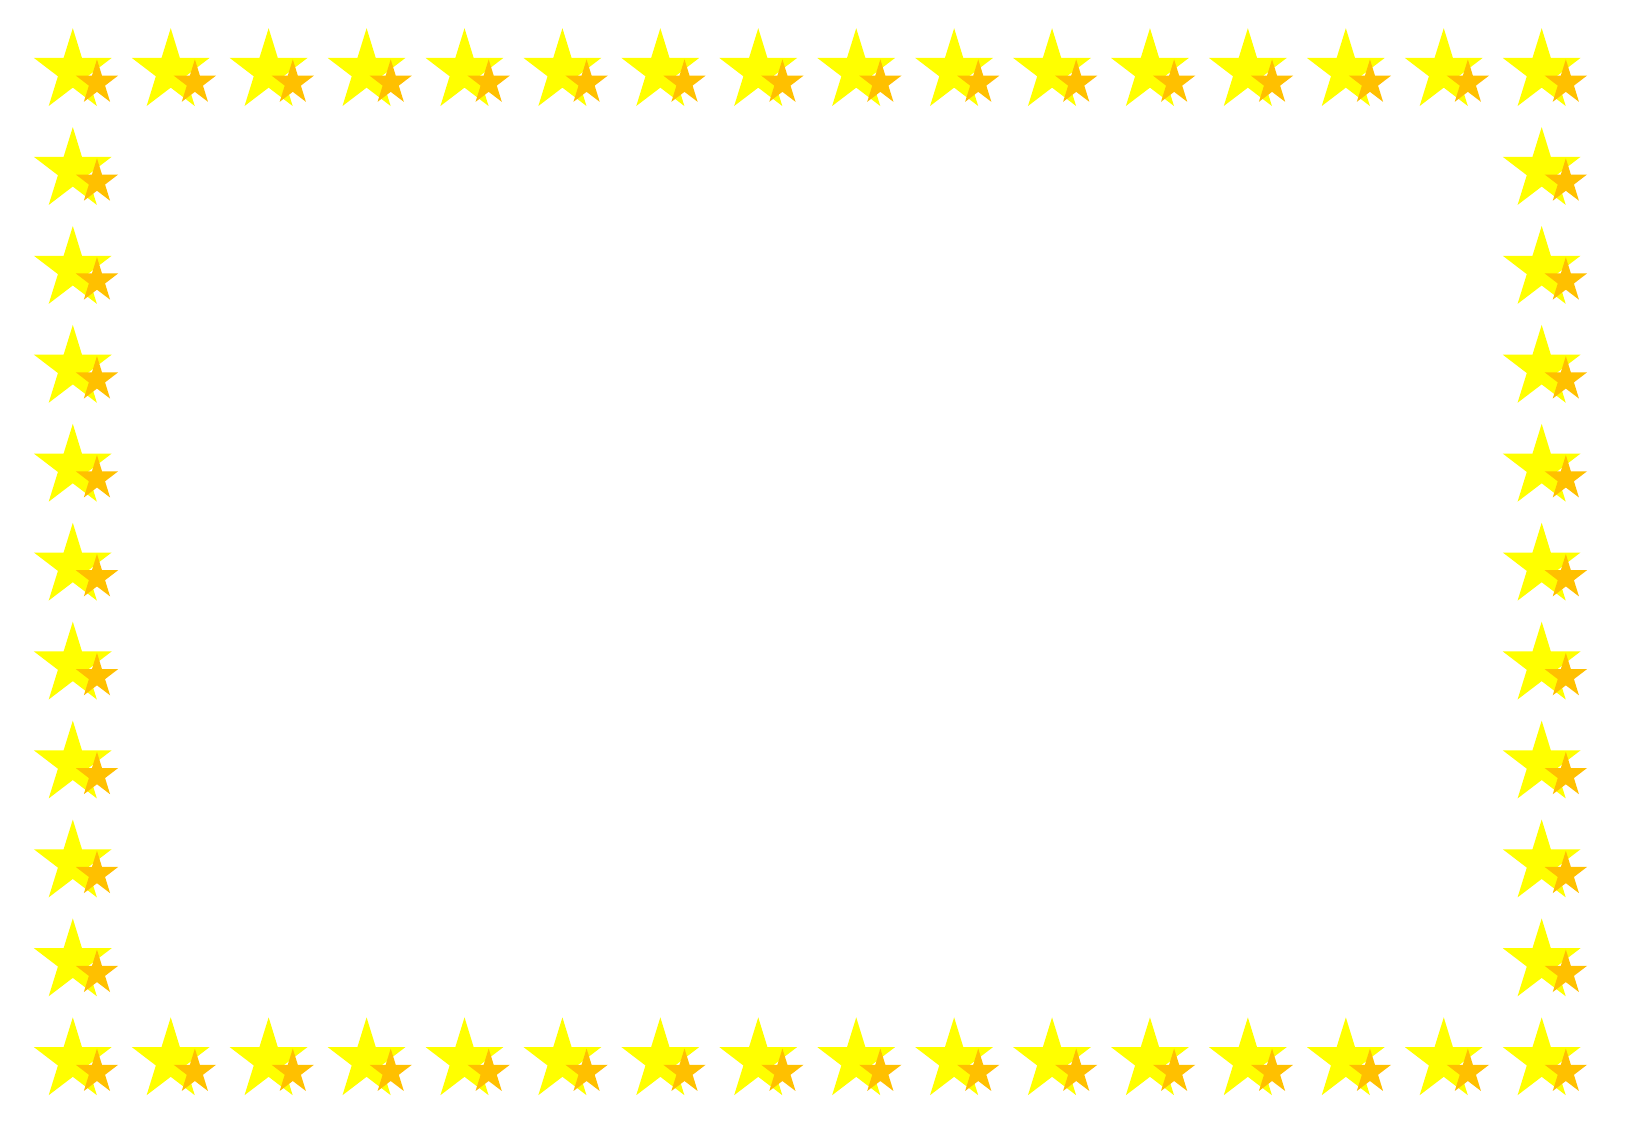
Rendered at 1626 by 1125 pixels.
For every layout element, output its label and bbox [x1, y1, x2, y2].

text_box [33, 28, 1588, 1096]
